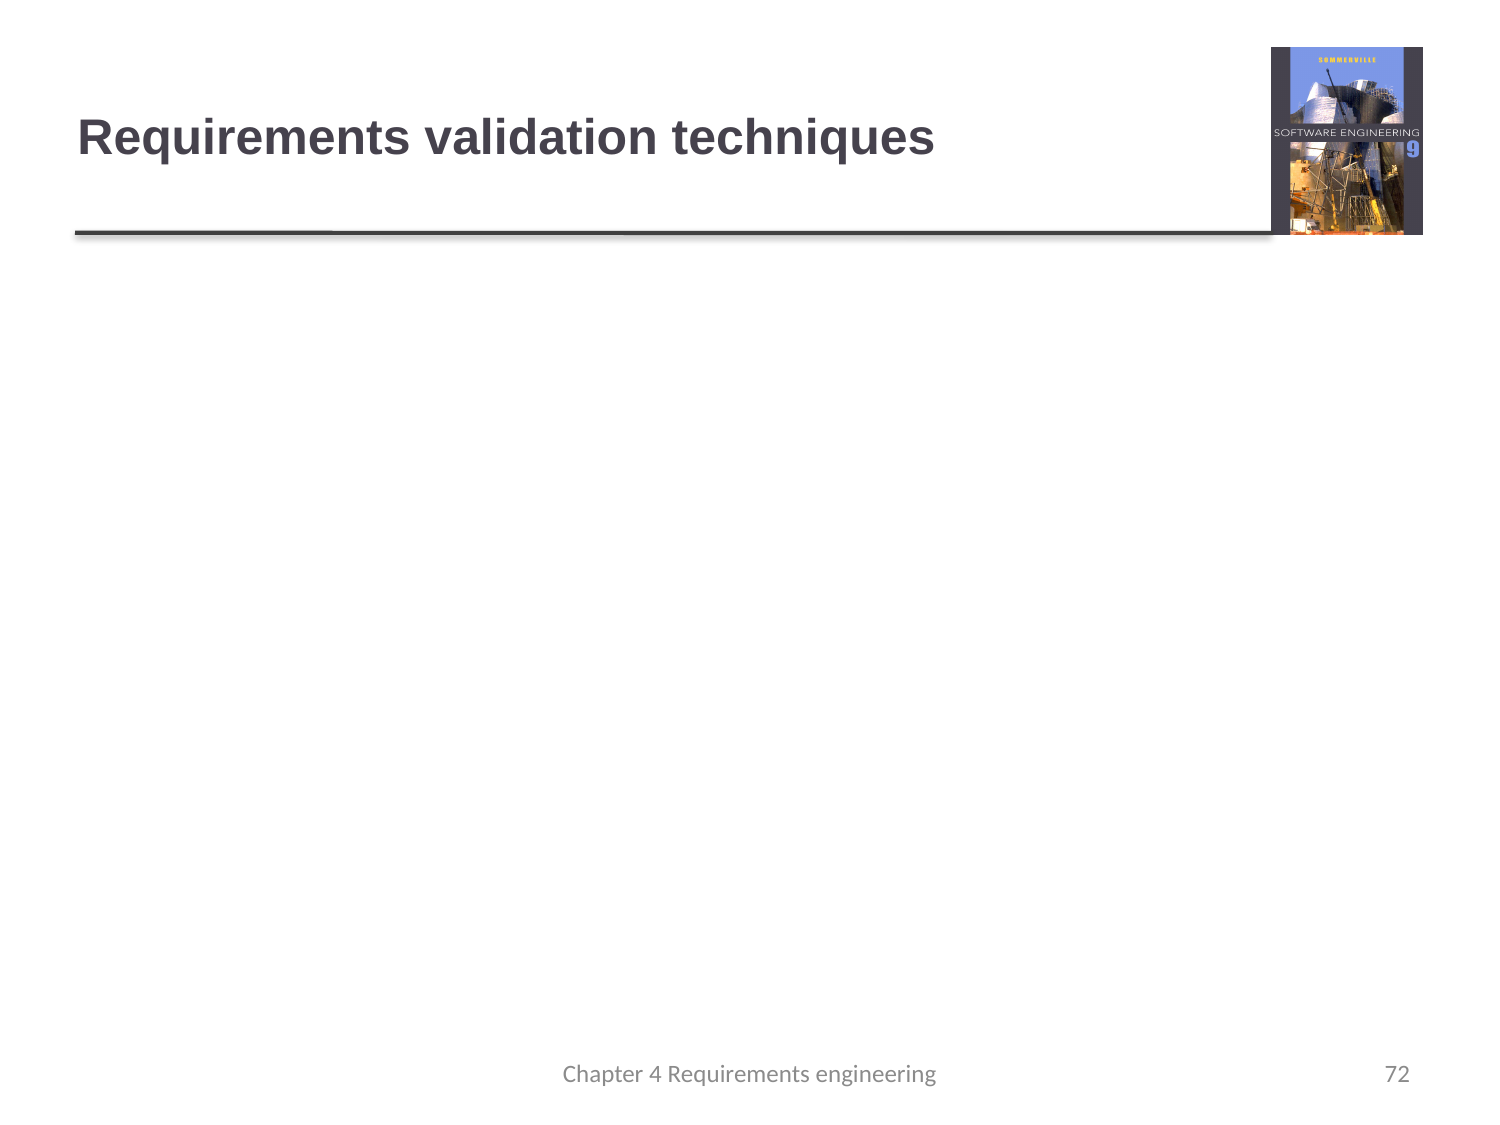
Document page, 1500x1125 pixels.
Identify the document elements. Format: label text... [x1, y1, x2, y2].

footer Chapter 4 Requirements engineering [512, 1042, 988, 1103]
title Requirements validation techniques [62, 43, 1426, 226]
picture [1271, 226, 1423, 235]
slide_number 72 [1074, 1042, 1425, 1103]
